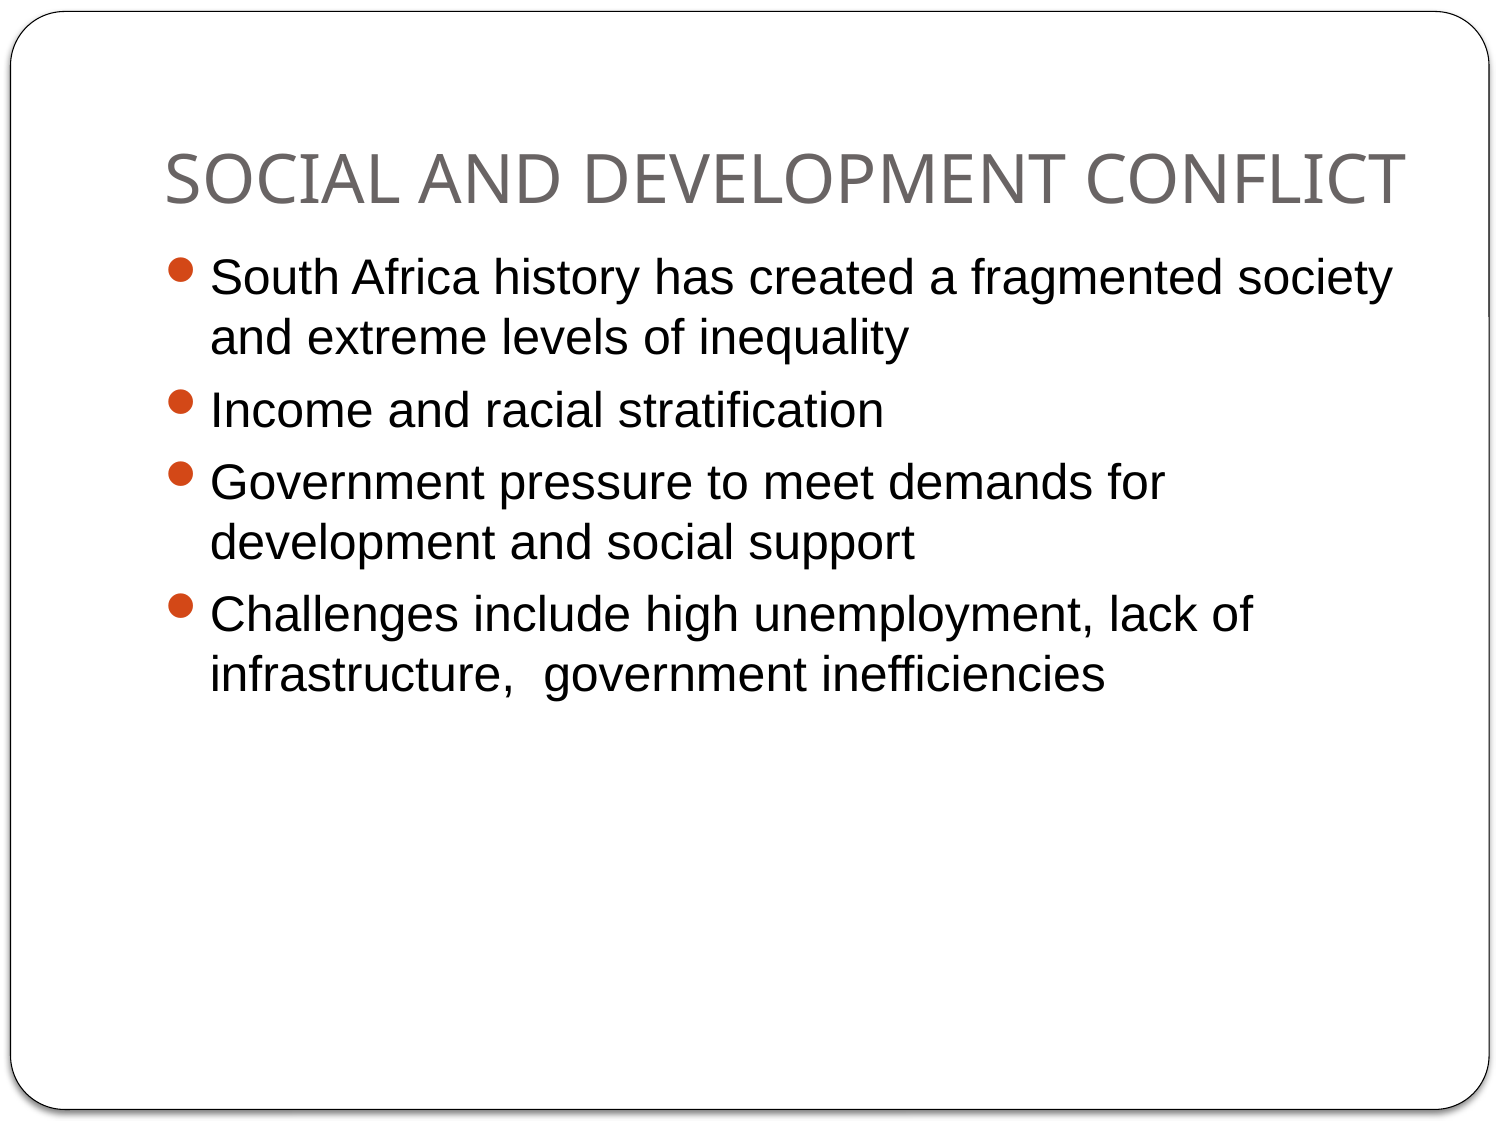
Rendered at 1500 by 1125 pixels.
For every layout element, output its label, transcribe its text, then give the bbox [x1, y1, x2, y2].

title SOCIAL AND DEVELOPMENT CONFLICT [150, 45, 1425, 233]
list South Africa history has created a fragmented society and extreme levels of inequality Income and racial stratification Government pressure to meet demands for development and social support Challenges include high unemployment, lack of infrastructure, government inefficiencies [150, 237, 1425, 988]
